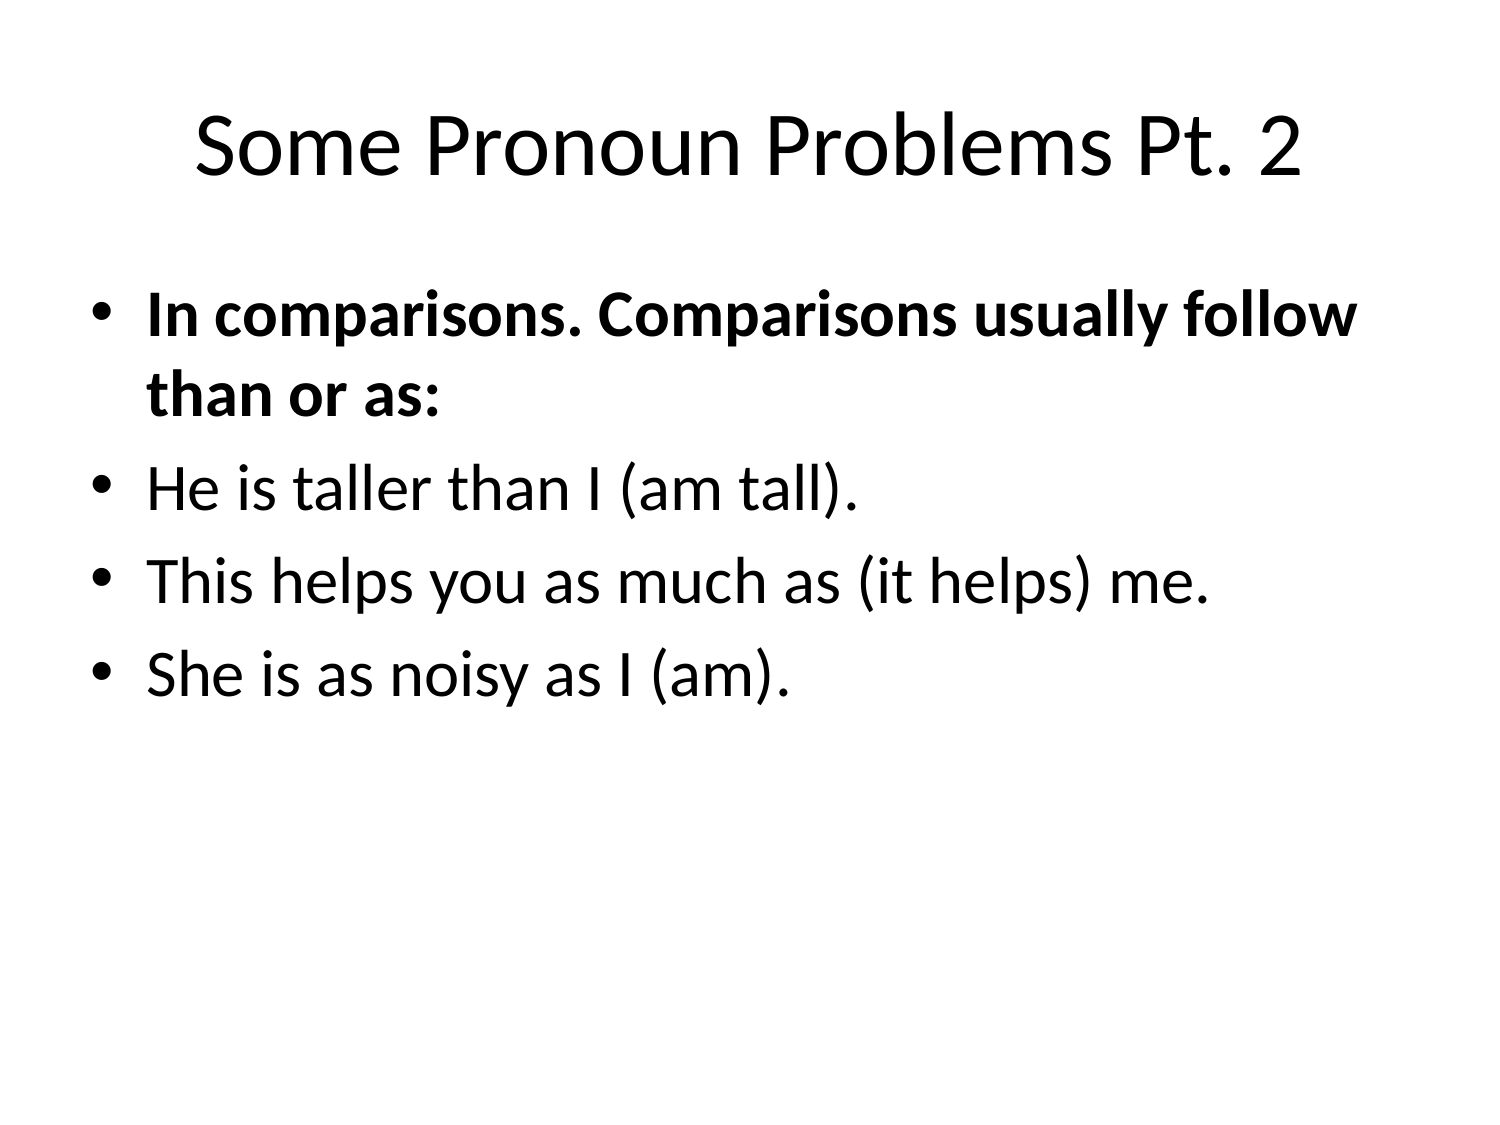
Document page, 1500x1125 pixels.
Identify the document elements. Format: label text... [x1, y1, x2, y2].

title Some Pronoun Problems Pt. 2 [75, 45, 1425, 233]
list In comparisons. Comparisons usually follow than or as: He is taller than I (am tall). This helps you as much as (it helps) me. She is as noisy as I (am). [75, 262, 1425, 1005]
